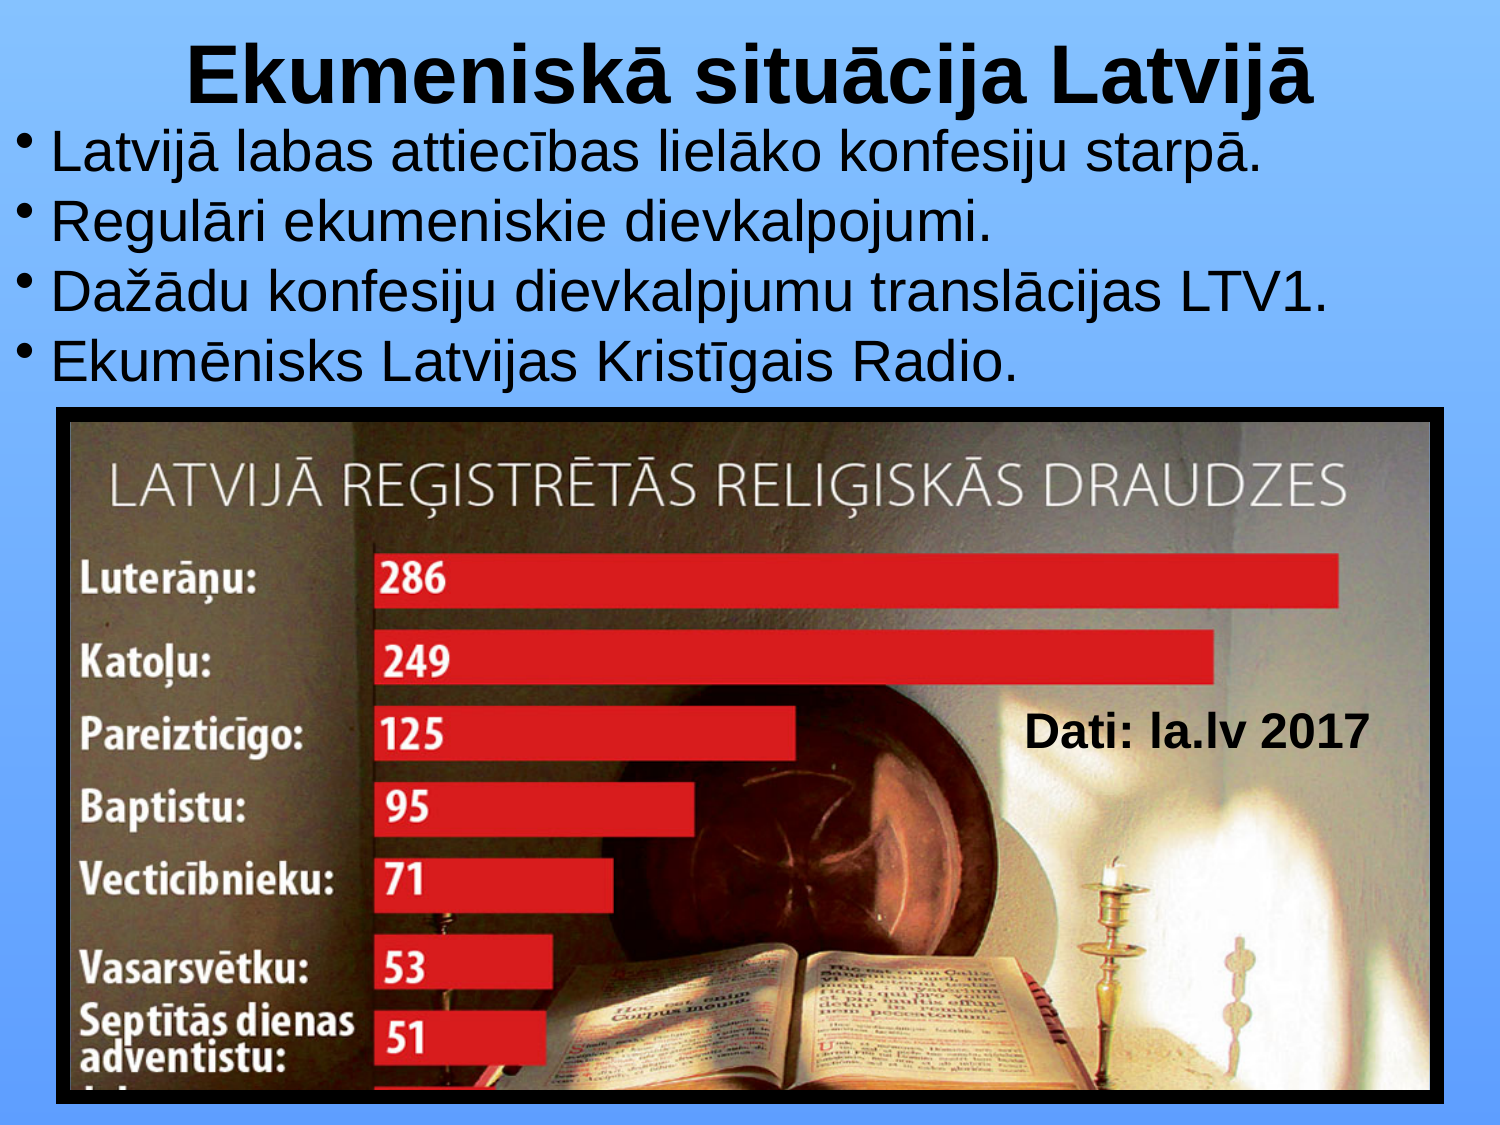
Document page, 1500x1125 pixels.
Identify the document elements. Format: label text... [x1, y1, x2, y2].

text_box Latvijā labas attiecības lielāko konfesiju starpā. Regulāri ekumeniskie dievkalpojumi. Dažādu konfesiju dievkalpjumu translācijas LTV1. Ekumēnisks Latvijas Kristīgais Radio. [0, 140, 1500, 401]
title Ekumeniskā situācija Latvijā [0, 0, 1500, 140]
picture [70, 421, 1430, 1091]
